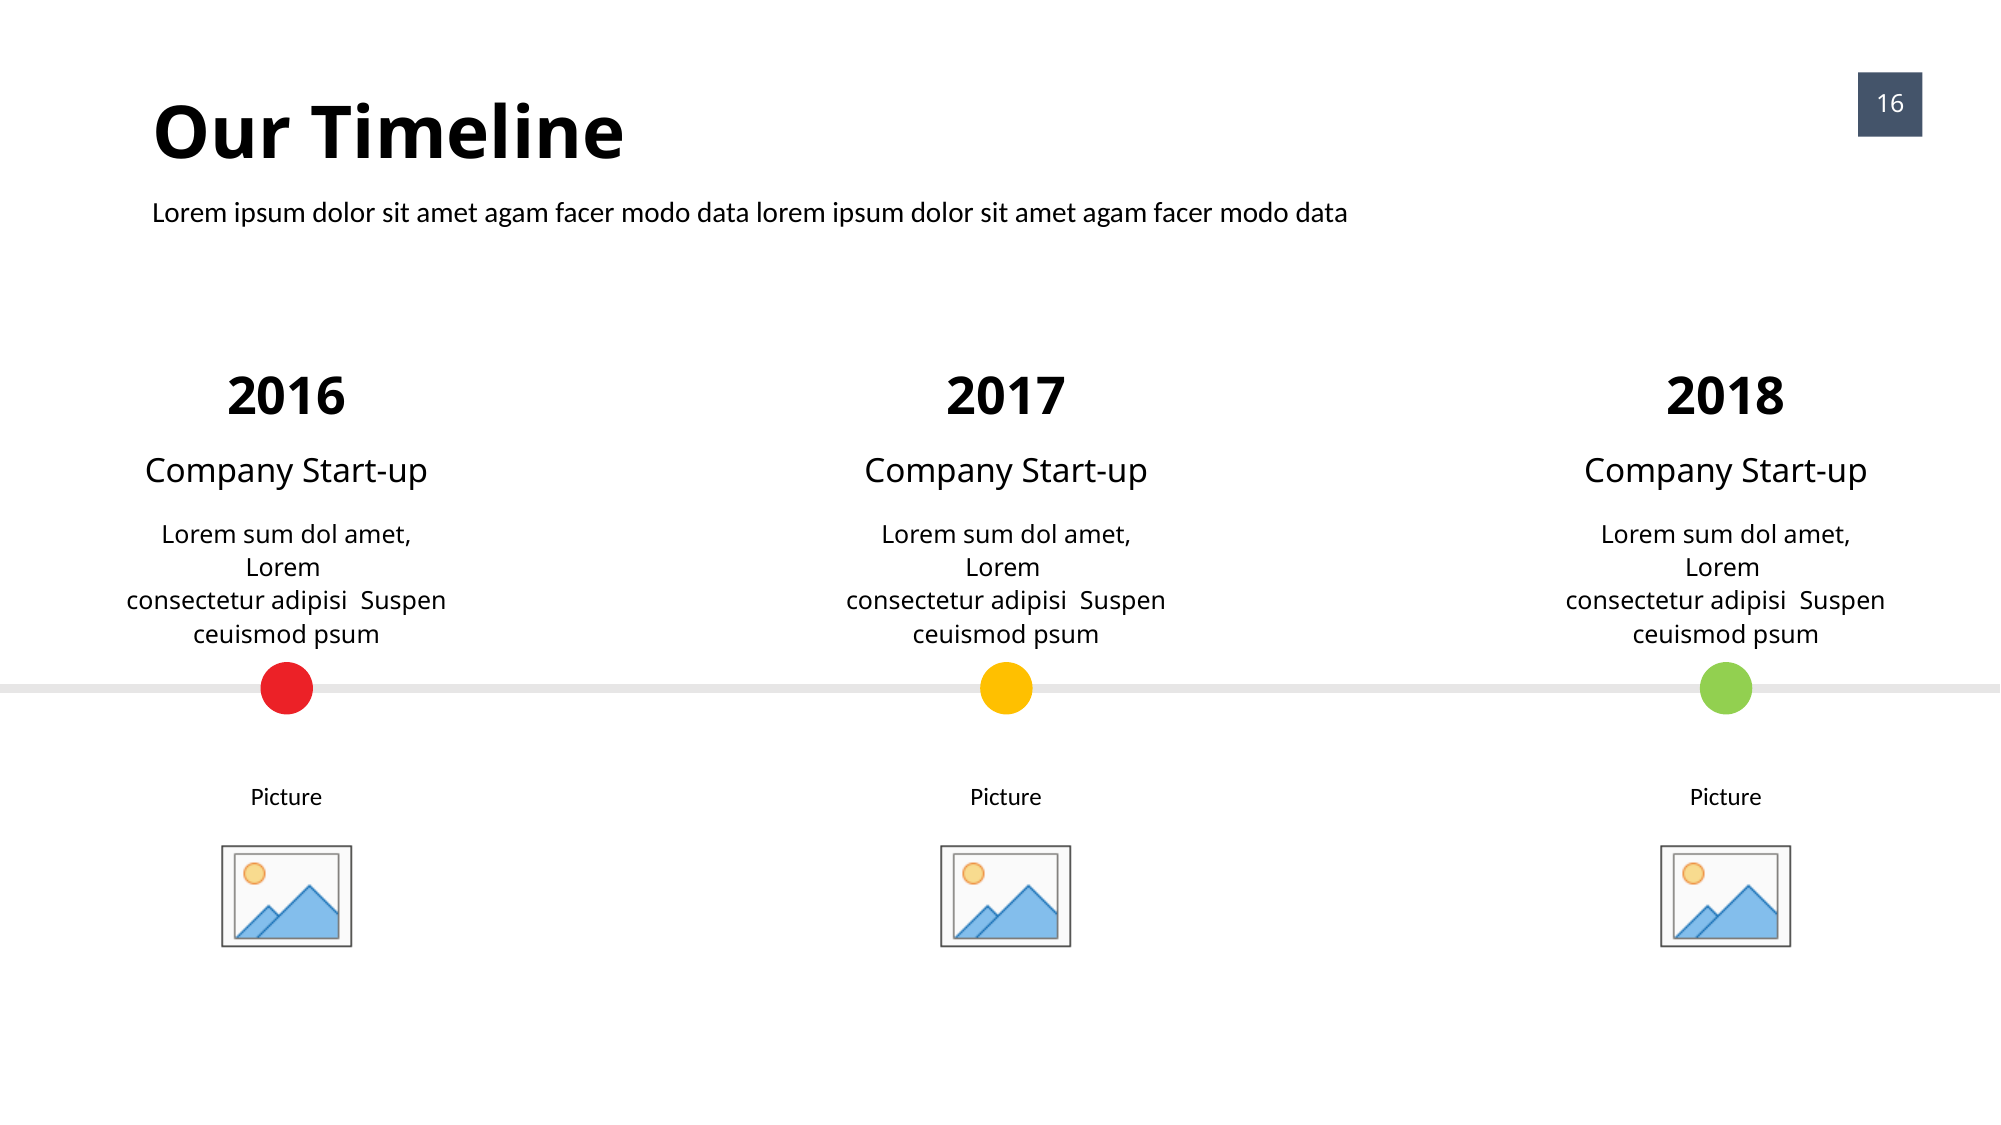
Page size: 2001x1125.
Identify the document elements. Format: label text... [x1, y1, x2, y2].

text_box [1698, 661, 1754, 688]
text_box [814, 355, 1199, 624]
picture [874, 773, 1139, 1021]
subtitle Lorem ipsum dolor sit amet agam facer modo data lorem ipsum dolor sit amet agam facer modo data [137, 186, 1863, 227]
text_box [1698, 689, 1754, 716]
text_box [259, 689, 314, 716]
slide_number 16 [1863, 78, 1927, 130]
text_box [1534, 355, 1918, 624]
text_box [979, 661, 1034, 688]
title Our Timeline [137, 78, 1863, 186]
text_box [95, 355, 479, 624]
picture [1593, 773, 1859, 1021]
text_box [979, 689, 1034, 716]
text_box [259, 661, 314, 688]
picture [154, 773, 419, 1021]
